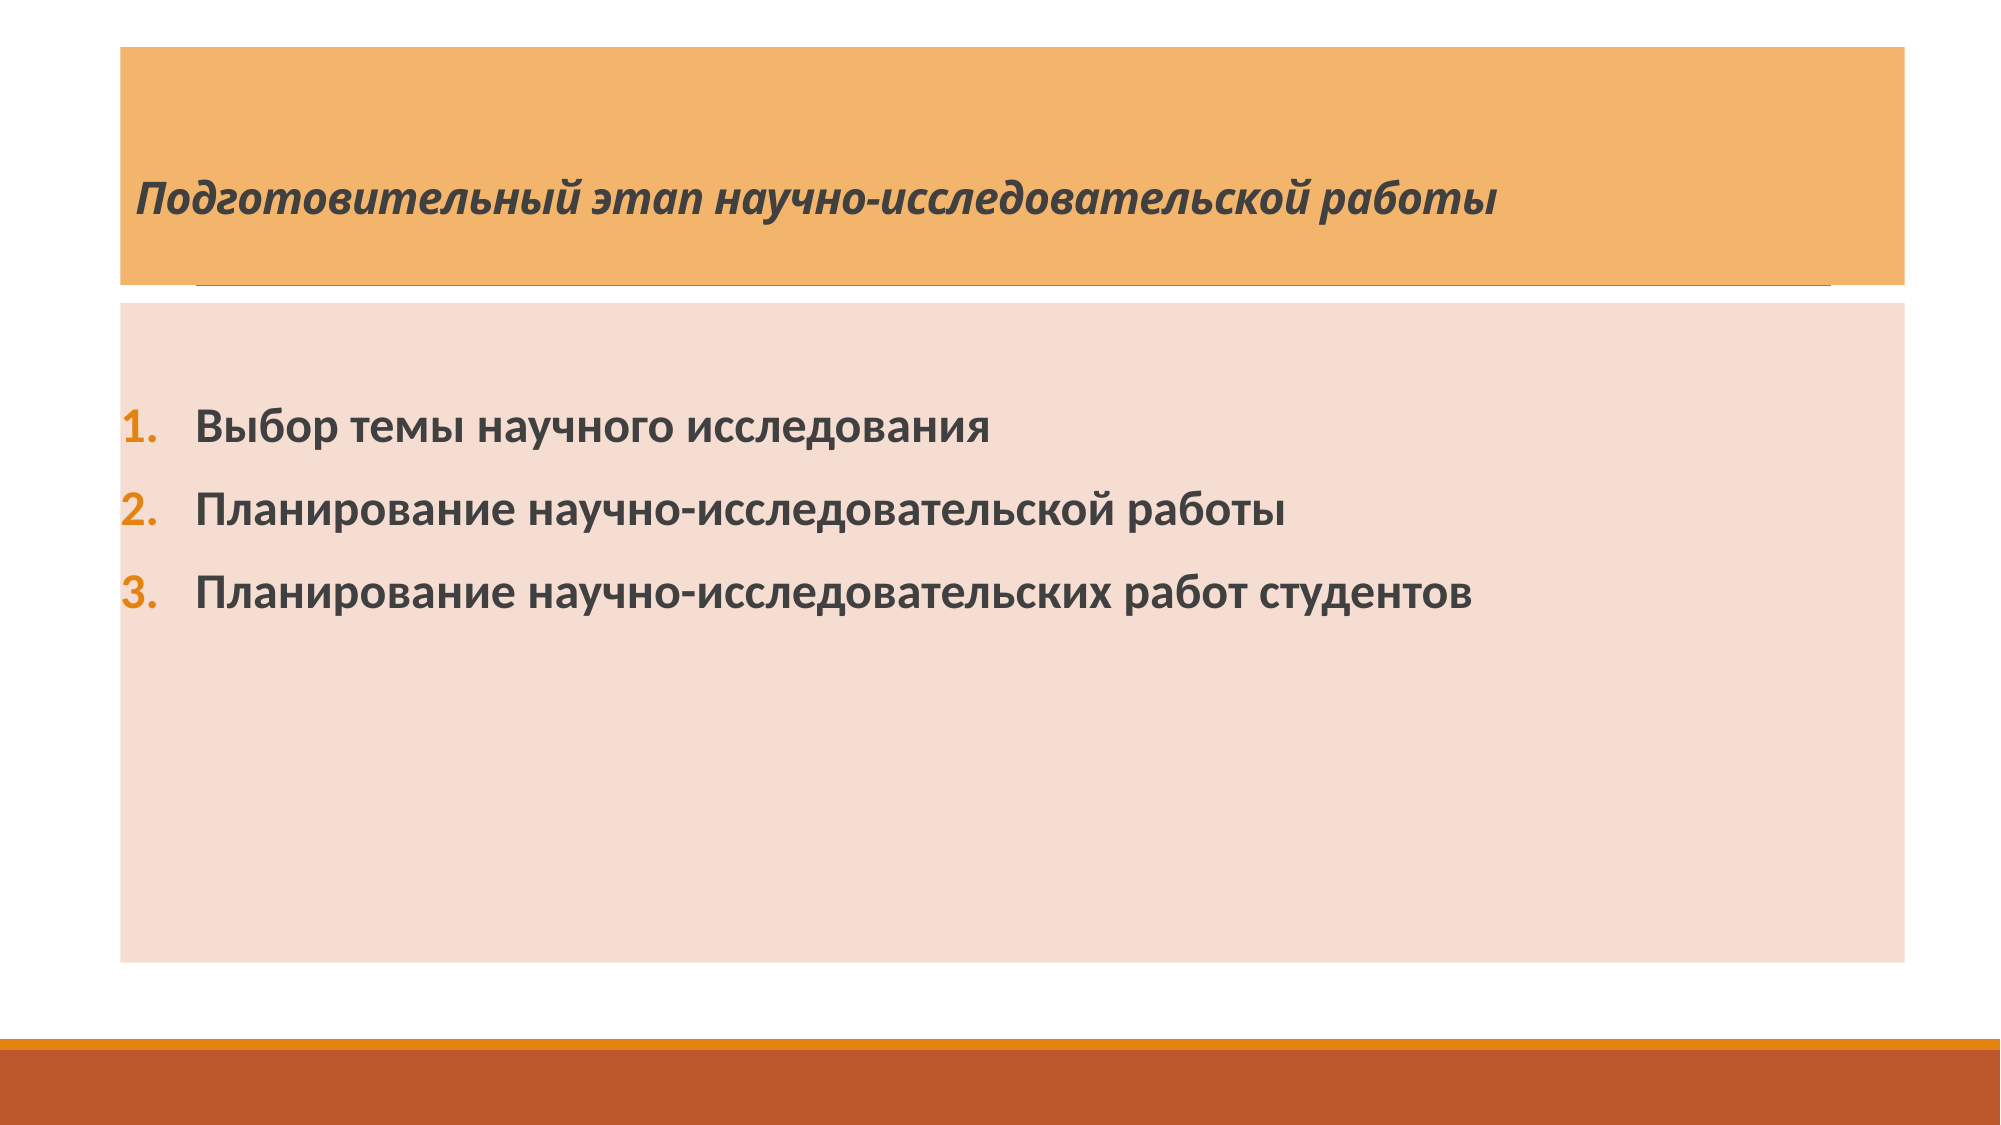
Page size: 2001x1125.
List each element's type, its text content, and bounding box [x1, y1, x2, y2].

title Подготовительный этап научно-исследовательской работы [120, 47, 1905, 285]
list Выбор темы научного исследования Планирование научно-исследовательской работы Планирование научно-исследовательских работ студентов [120, 302, 1905, 963]
